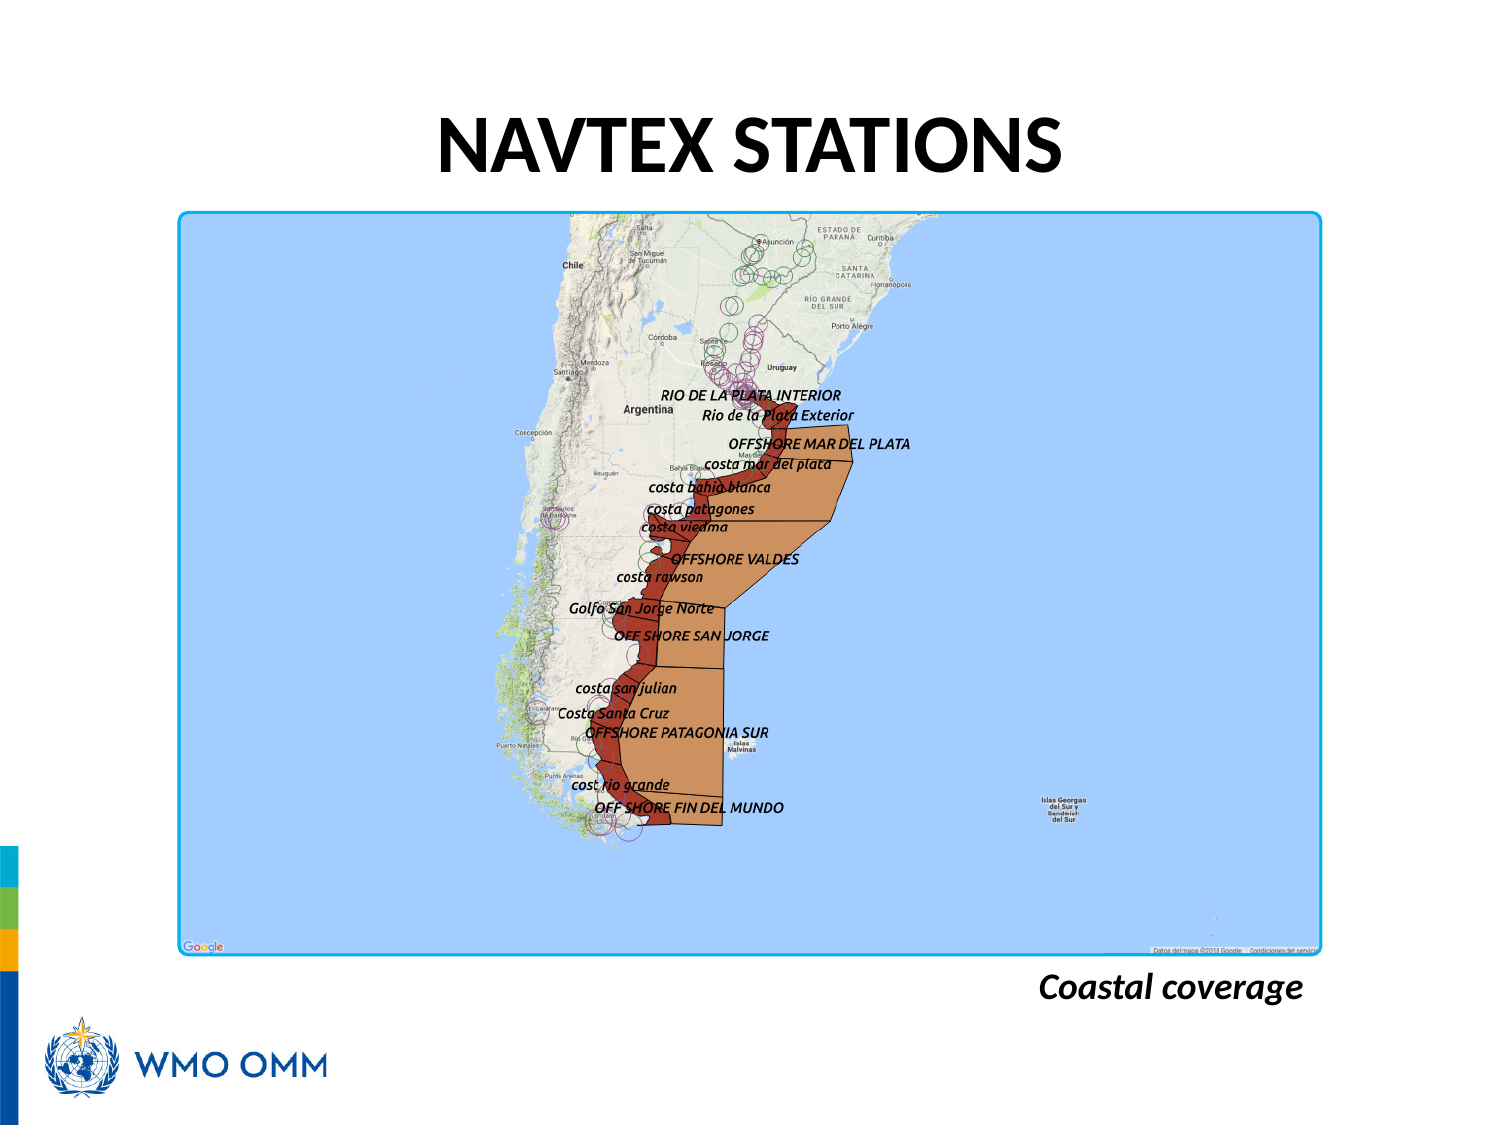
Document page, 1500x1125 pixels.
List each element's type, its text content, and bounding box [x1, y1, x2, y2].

picture [0, 845, 327, 1125]
text_box Coastal coverage [1023, 963, 1319, 1015]
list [178, 212, 1322, 956]
title NAVTEX STATIONS [75, 45, 1425, 233]
